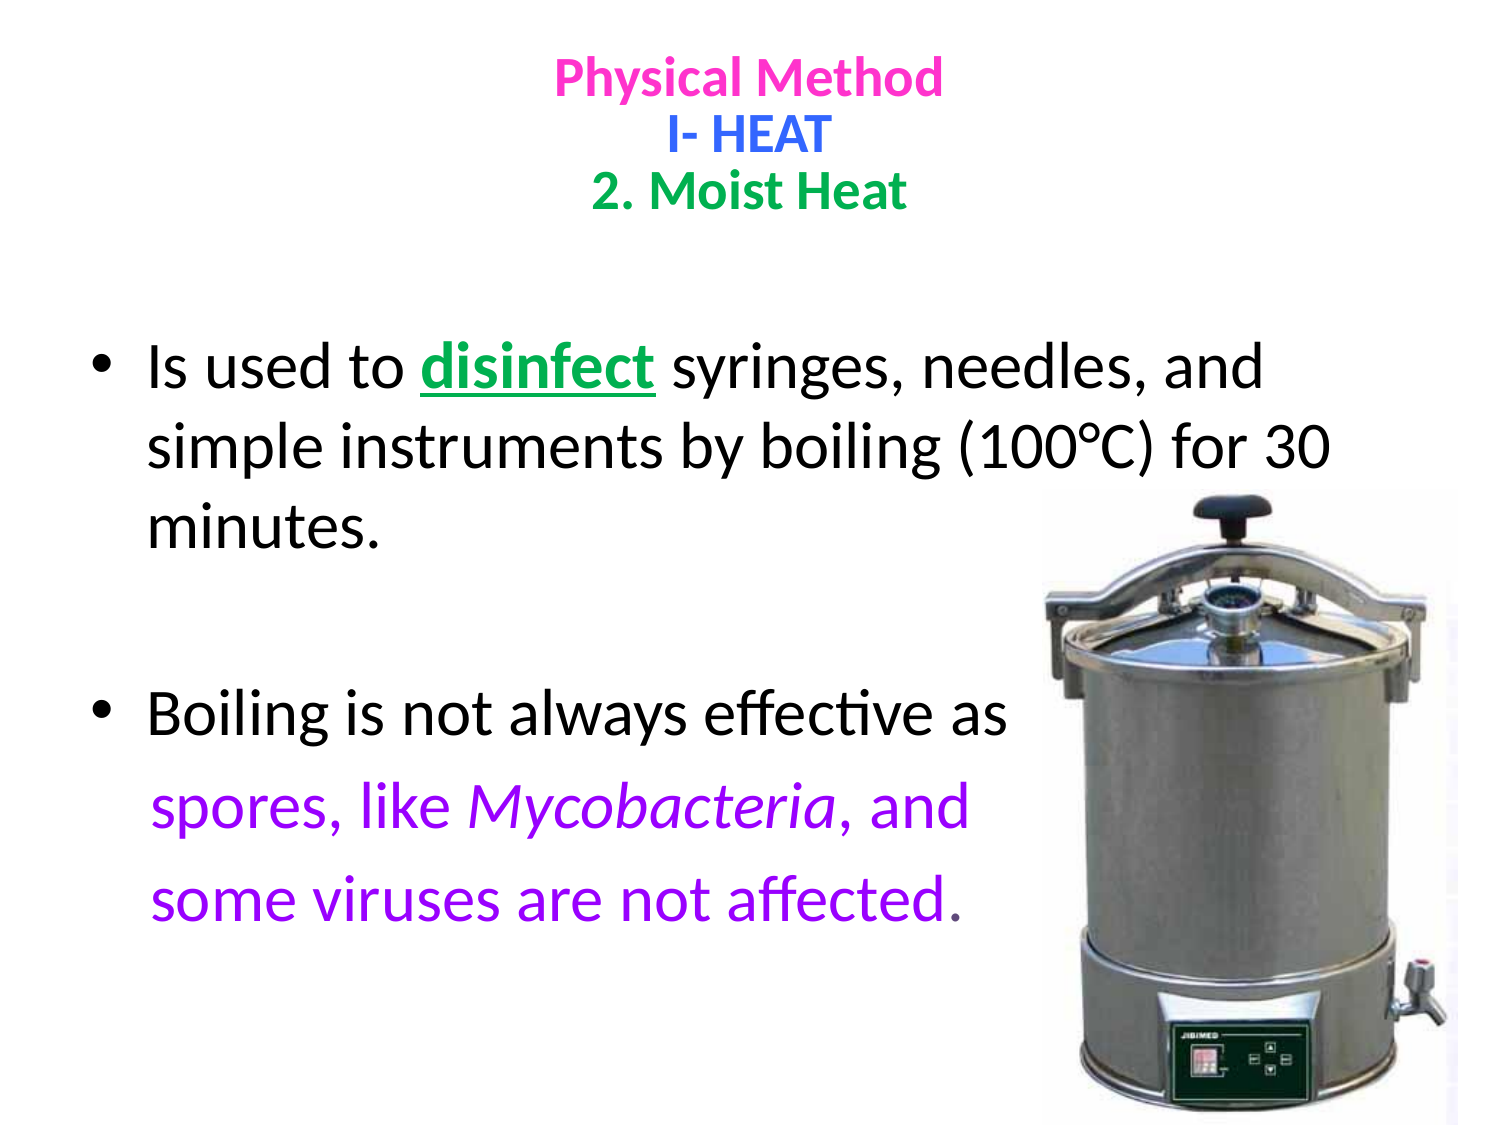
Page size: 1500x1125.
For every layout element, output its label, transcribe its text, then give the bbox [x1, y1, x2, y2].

title Physical Method I- HEAT 2. Moist Heat [75, 45, 1425, 233]
picture [1042, 489, 1459, 1125]
list Is used to disinfect syringes, needles, and simple instruments by boiling (100°C) for 30 minutes. Boiling is not always effective as spores, like Mycobacteria, and some viruses are not affected. [75, 314, 1412, 1005]
